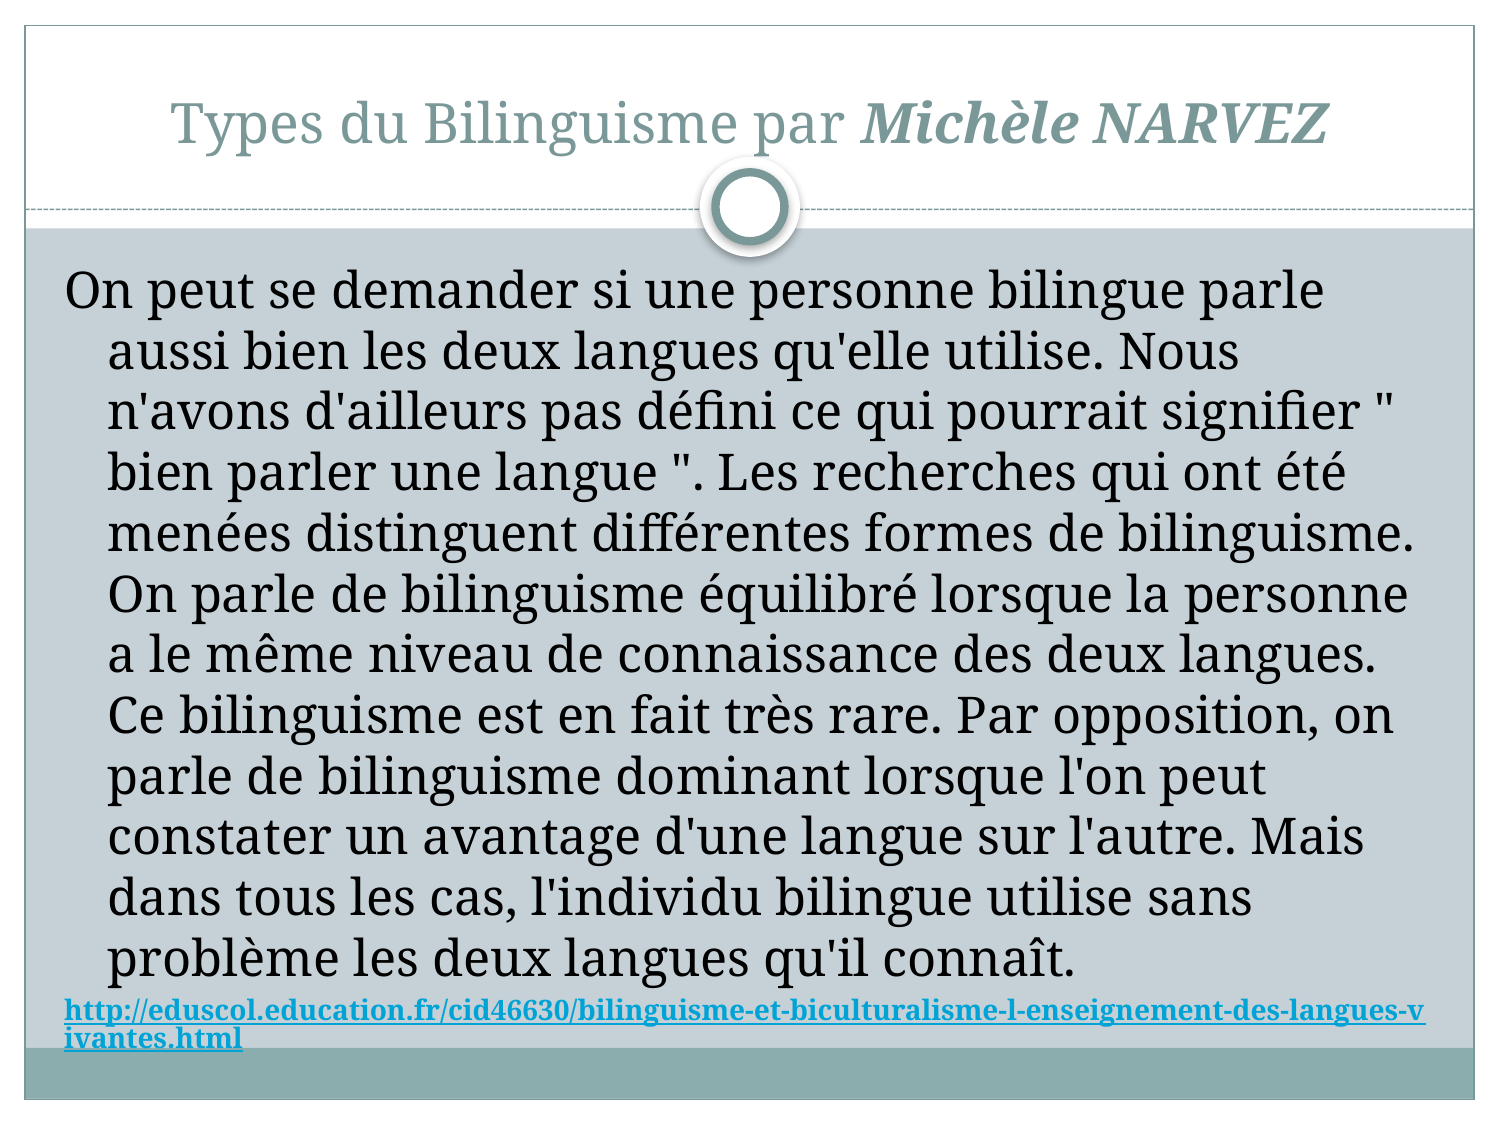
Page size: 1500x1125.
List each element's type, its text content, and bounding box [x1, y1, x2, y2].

list On peut se demander si une personne bilingue parle aussi bien les deux langues qu'elle utilise. Nous n'avons d'ailleurs pas défini ce qui pourrait signifier " bien parler une langue ". Les recherches qui ont été menées distinguent différentes formes de bilinguisme. On parle de bilinguisme équilibré lorsque la personne a le même niveau de connaissance des deux langues. Ce bilinguisme est en fait très rare. Par opposition, on parle de bilinguisme dominant lorsque l'on peut constater un avantage d'une langue sur l'autre. Mais dans tous les cas, l'individu bilingue utilise sans problème les deux langues qu'il connaît. http://eduscol.education.fr/cid46630/bilinguisme-et-biculturalisme-l-enseignement-des-langues-vivantes.html [49, 250, 1445, 1100]
title Types du Bilinguisme par Michèle NARVEZ [49, 37, 1450, 162]
